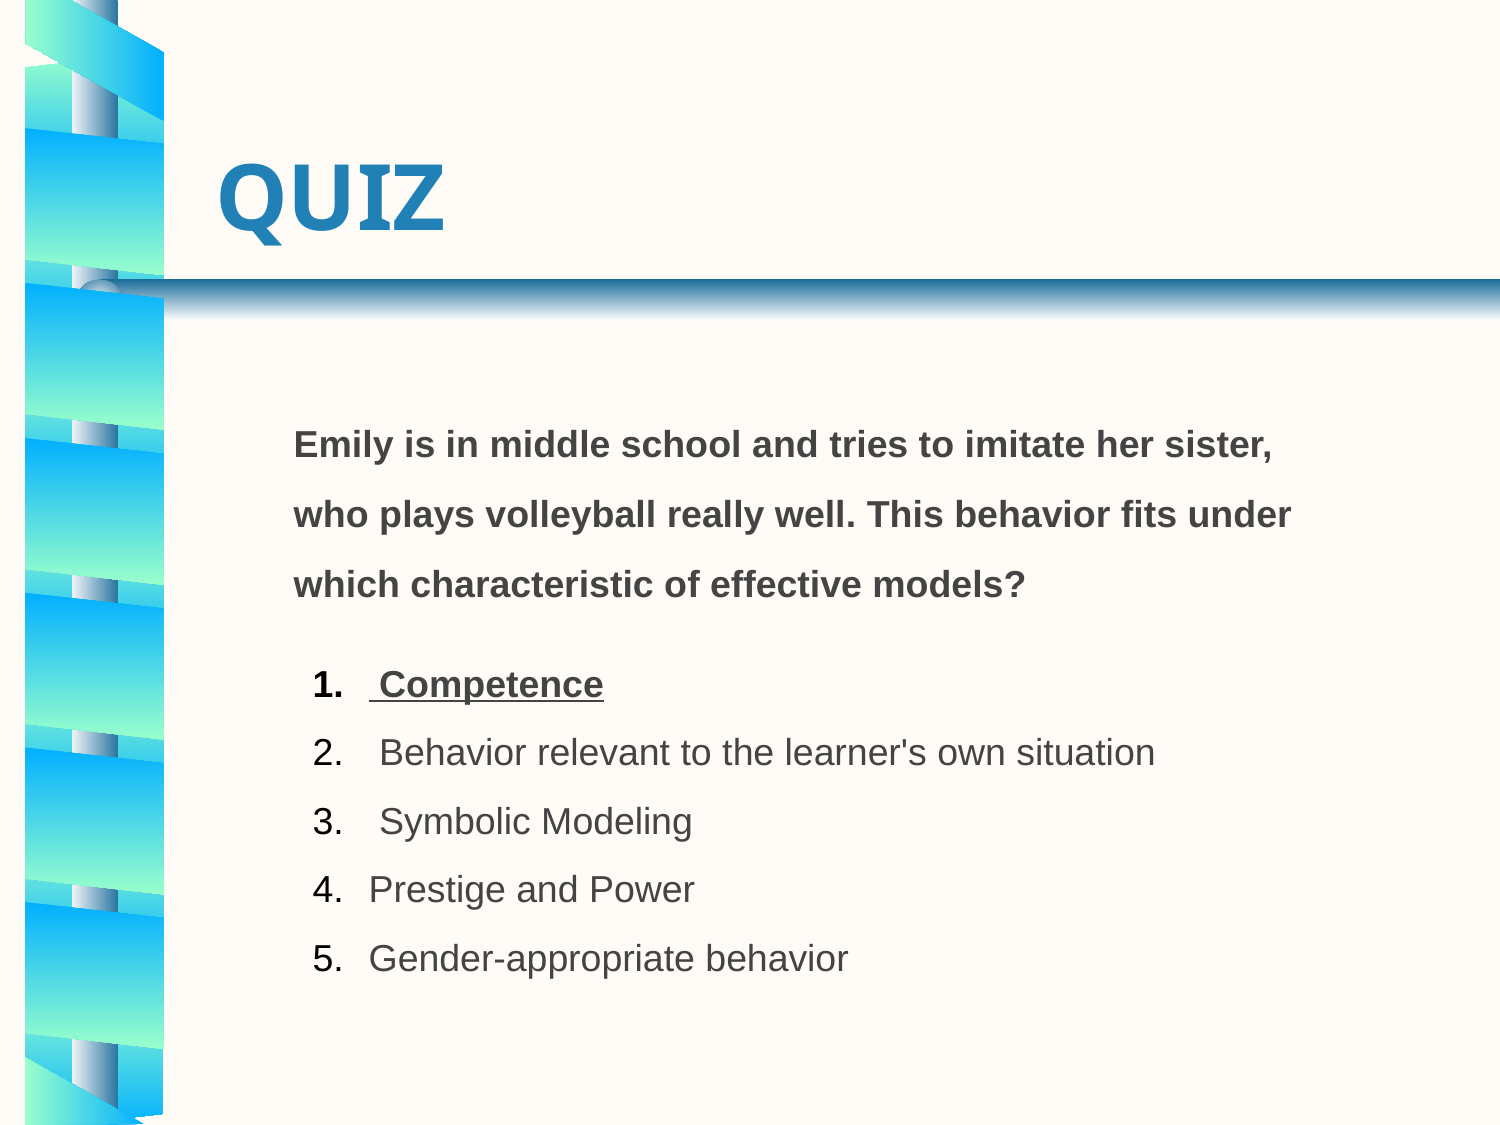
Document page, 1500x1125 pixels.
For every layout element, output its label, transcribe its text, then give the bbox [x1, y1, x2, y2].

title Quiz [200, 68, 1475, 257]
text_box Emily is in middle school and tries to imitate her sister, who plays volleyball really well. This behavior fits under which characteristic of effective models? Competence Behavior relevant to the learner's own situation Symbolic Modeling Prestige and Power Gender-appropriate behavior [278, 379, 1332, 1037]
